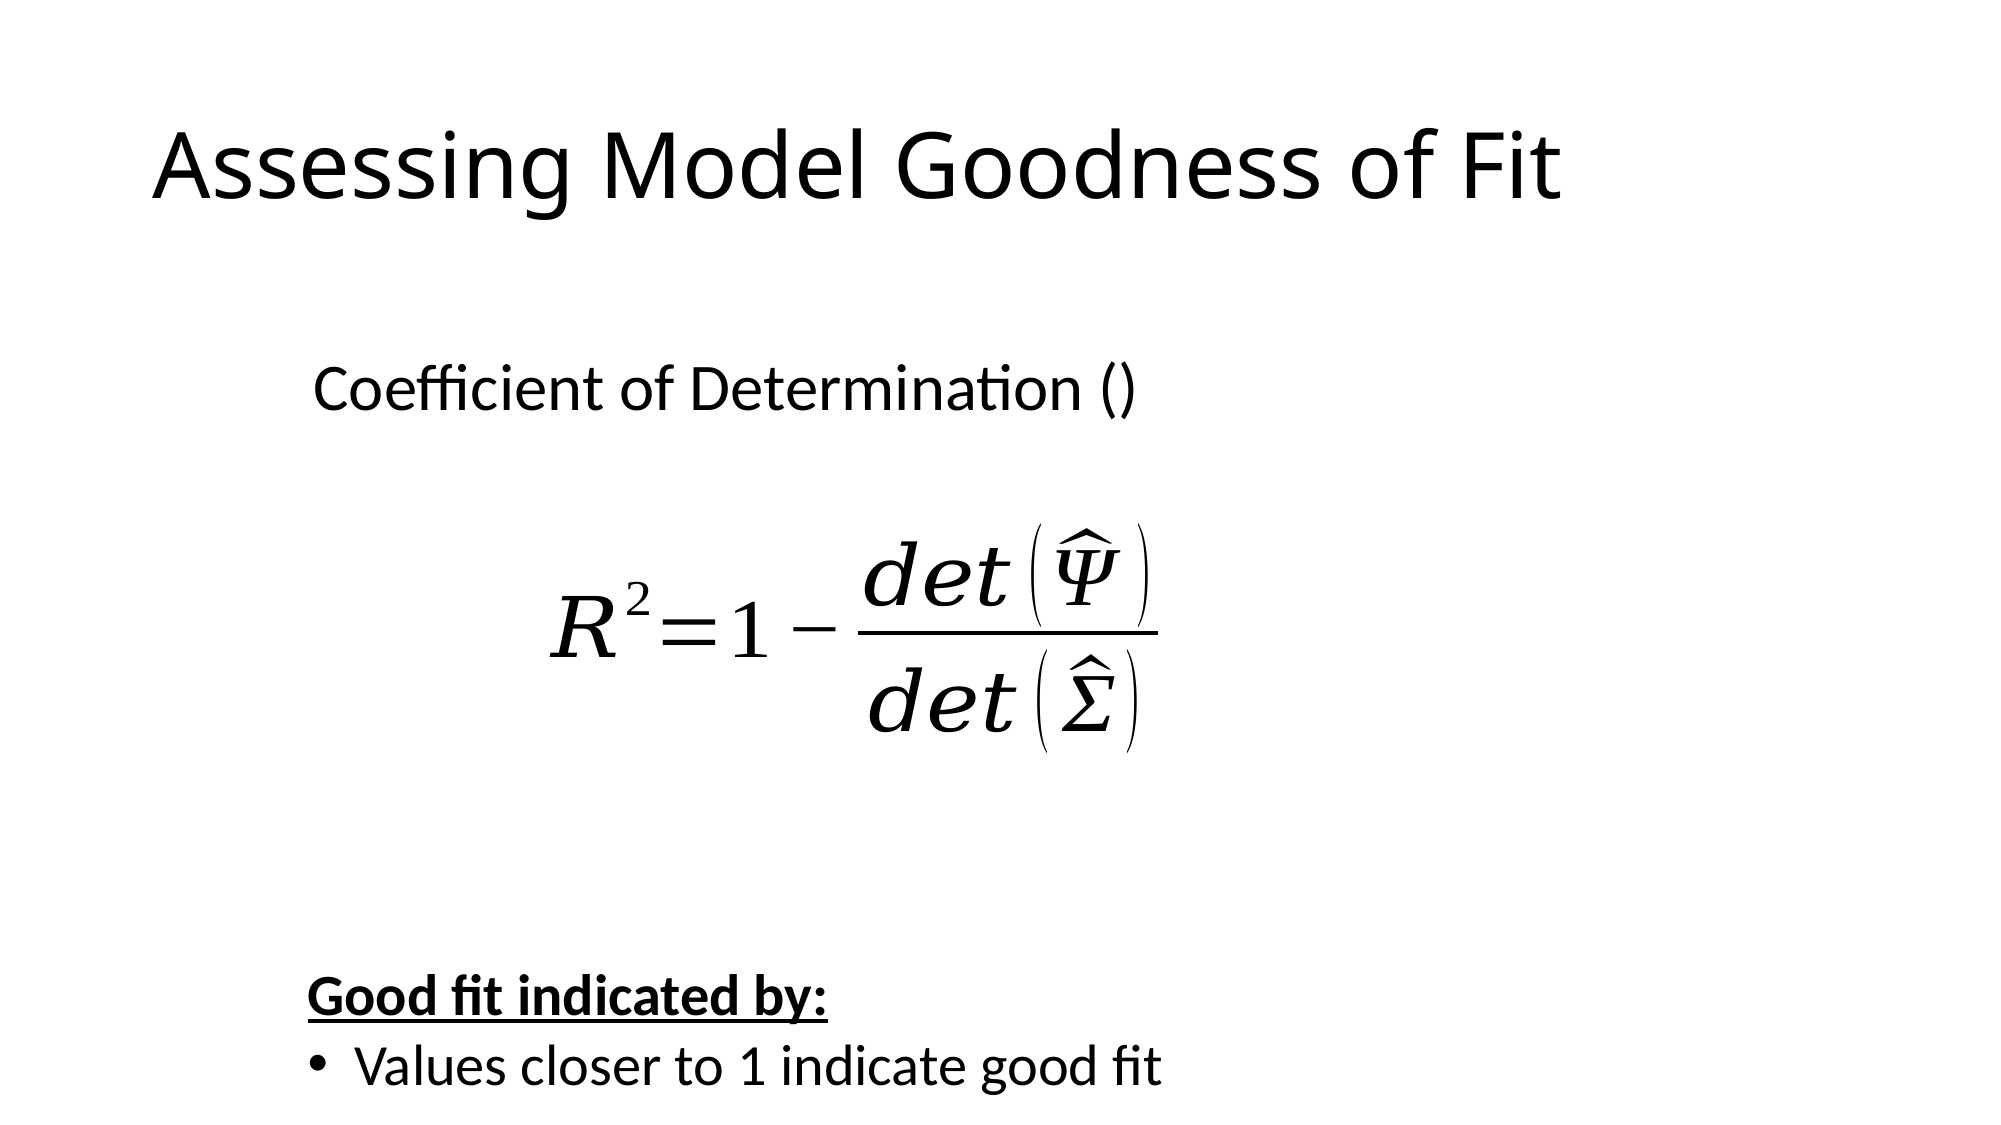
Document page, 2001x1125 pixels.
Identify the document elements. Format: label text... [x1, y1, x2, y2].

title Assessing Model Goodness of Fit [137, 59, 1863, 278]
text_box Good fit indicated by: Values closer to 1 indicate good fit [292, 949, 1179, 1105]
